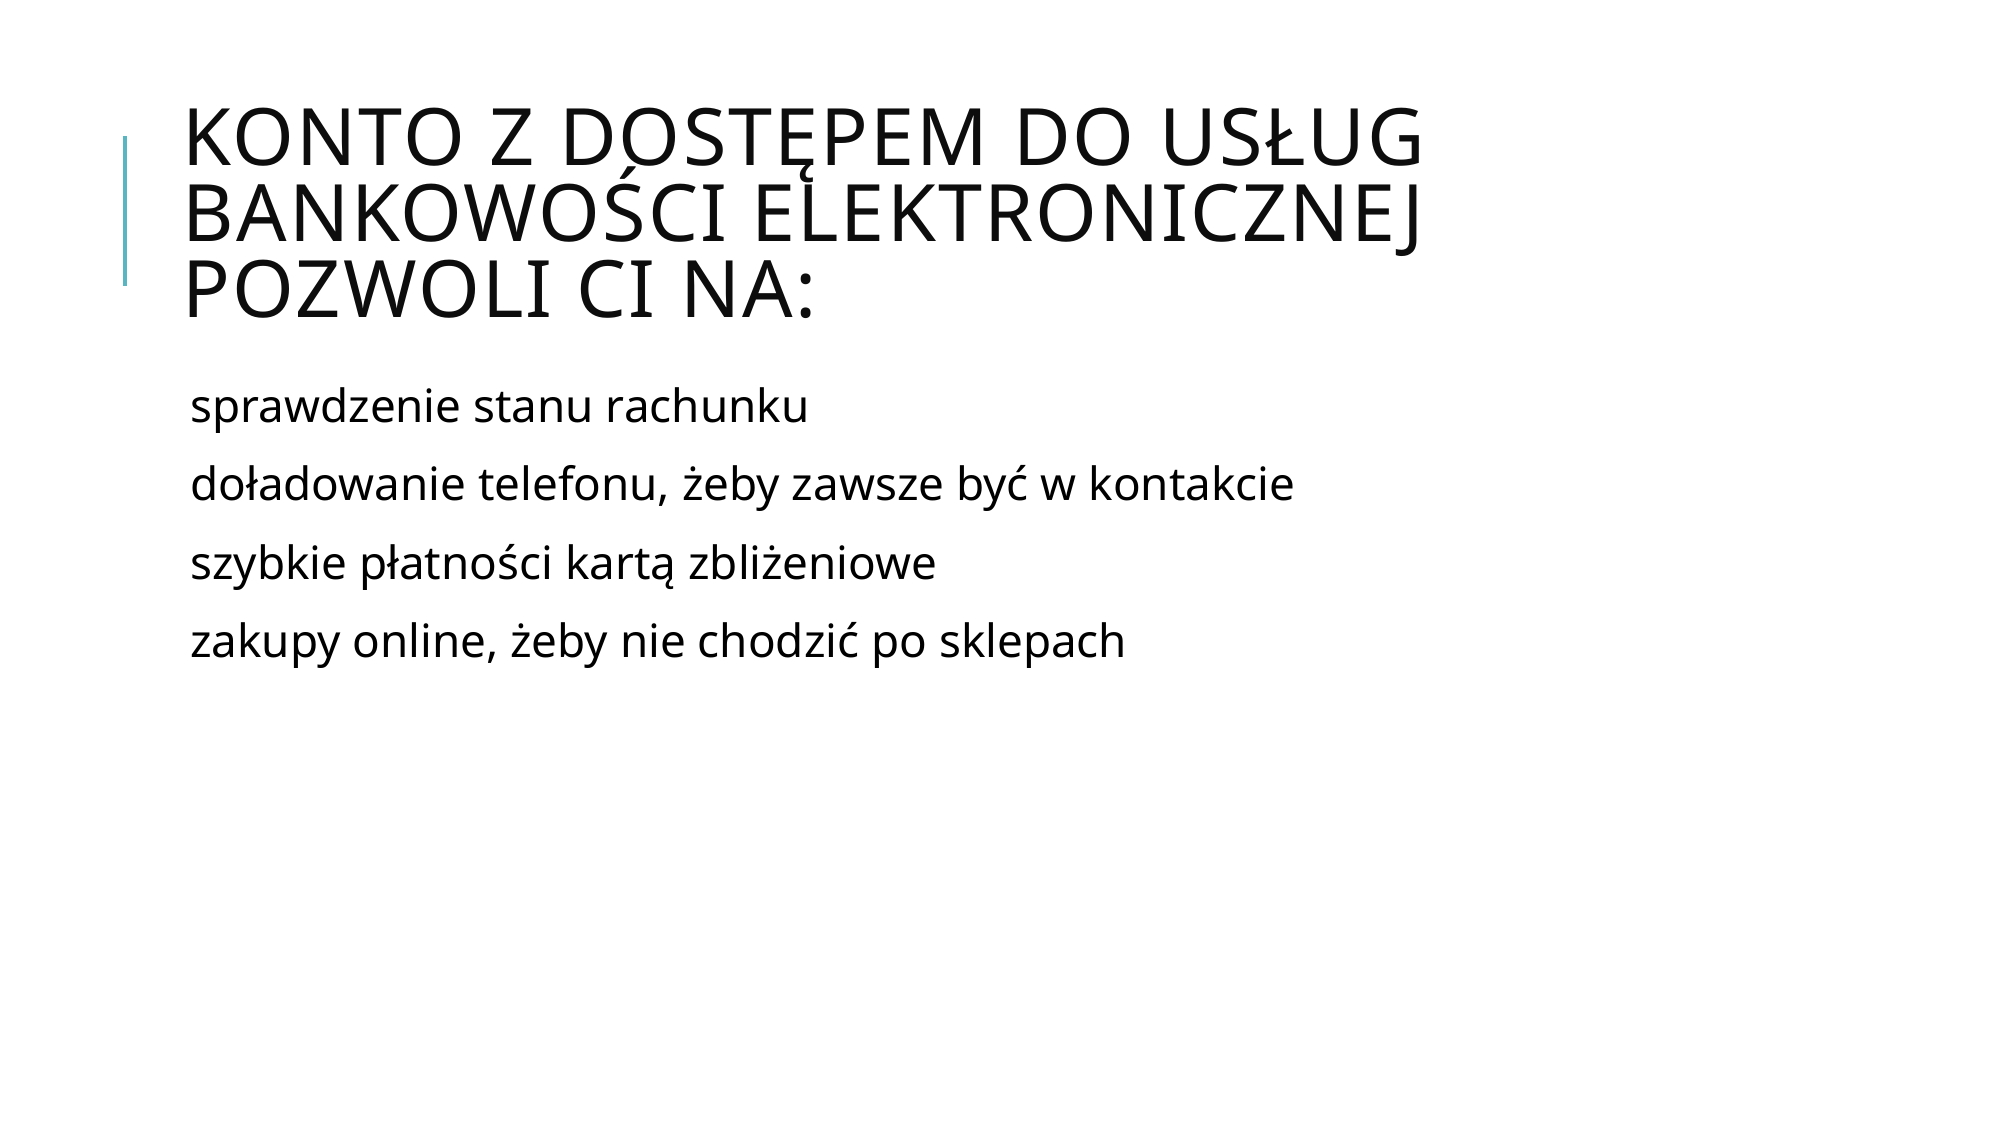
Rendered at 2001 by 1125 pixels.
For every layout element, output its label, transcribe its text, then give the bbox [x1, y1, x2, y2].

list sprawdzenie stanu rachunku doładowanie telefonu, żeby zawsze być w kontakcie szybkie płatności kartą zbliżeniowe zakupy online, żeby nie chodzić po sklepach [168, 375, 1763, 1035]
title Konto z dostępem do usług bankowości elektronicznej pozwoli Ci na: [168, 96, 1763, 342]
